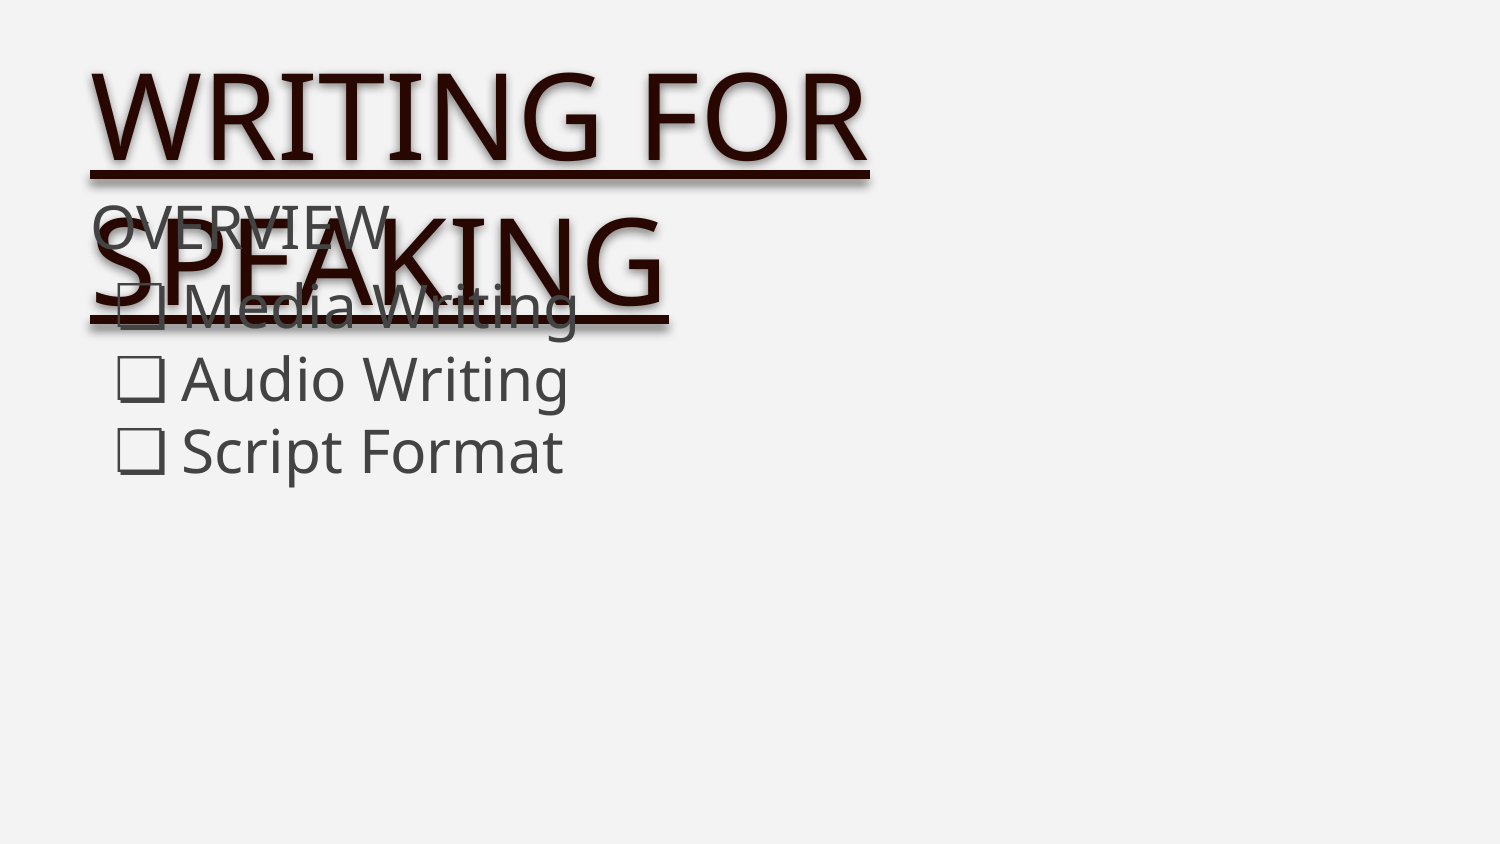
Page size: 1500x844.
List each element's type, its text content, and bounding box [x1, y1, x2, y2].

text_box OVERVIEW [75, 174, 1425, 247]
text_box Media Writing Audio Writing Script Format [91, 253, 1425, 844]
text_box WRITING FOR SPEAKING [75, 24, 1425, 174]
